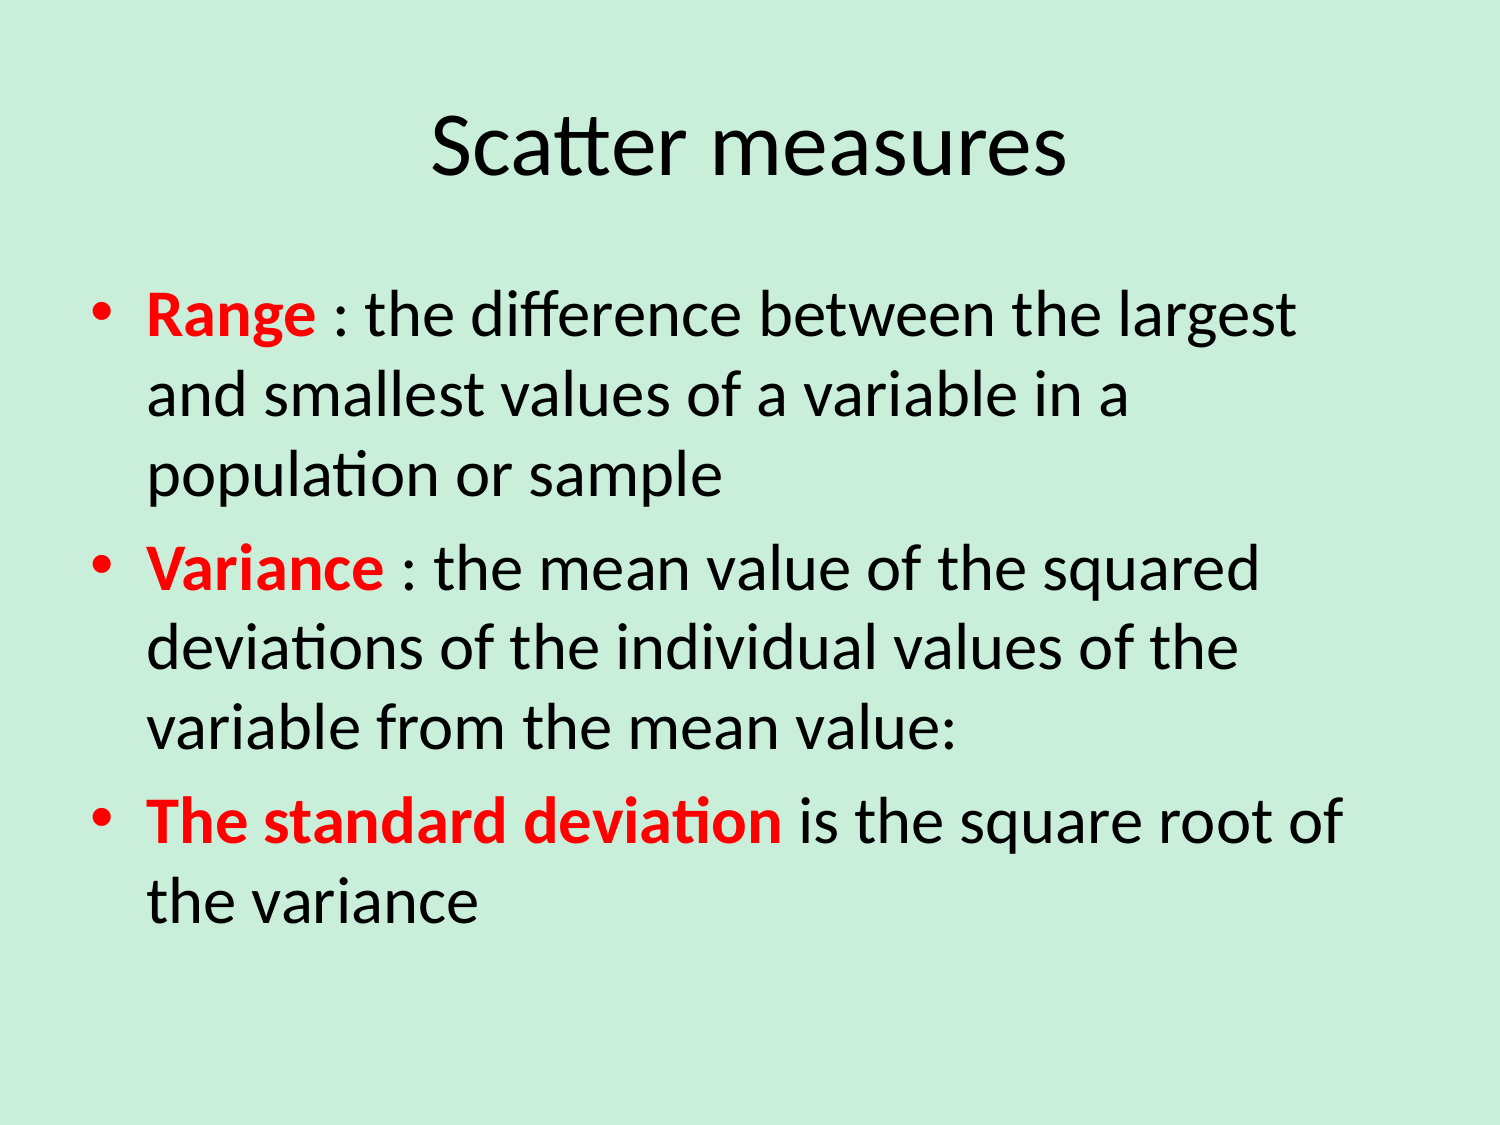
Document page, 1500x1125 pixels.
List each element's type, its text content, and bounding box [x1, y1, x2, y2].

title Scatter measures [75, 45, 1425, 233]
